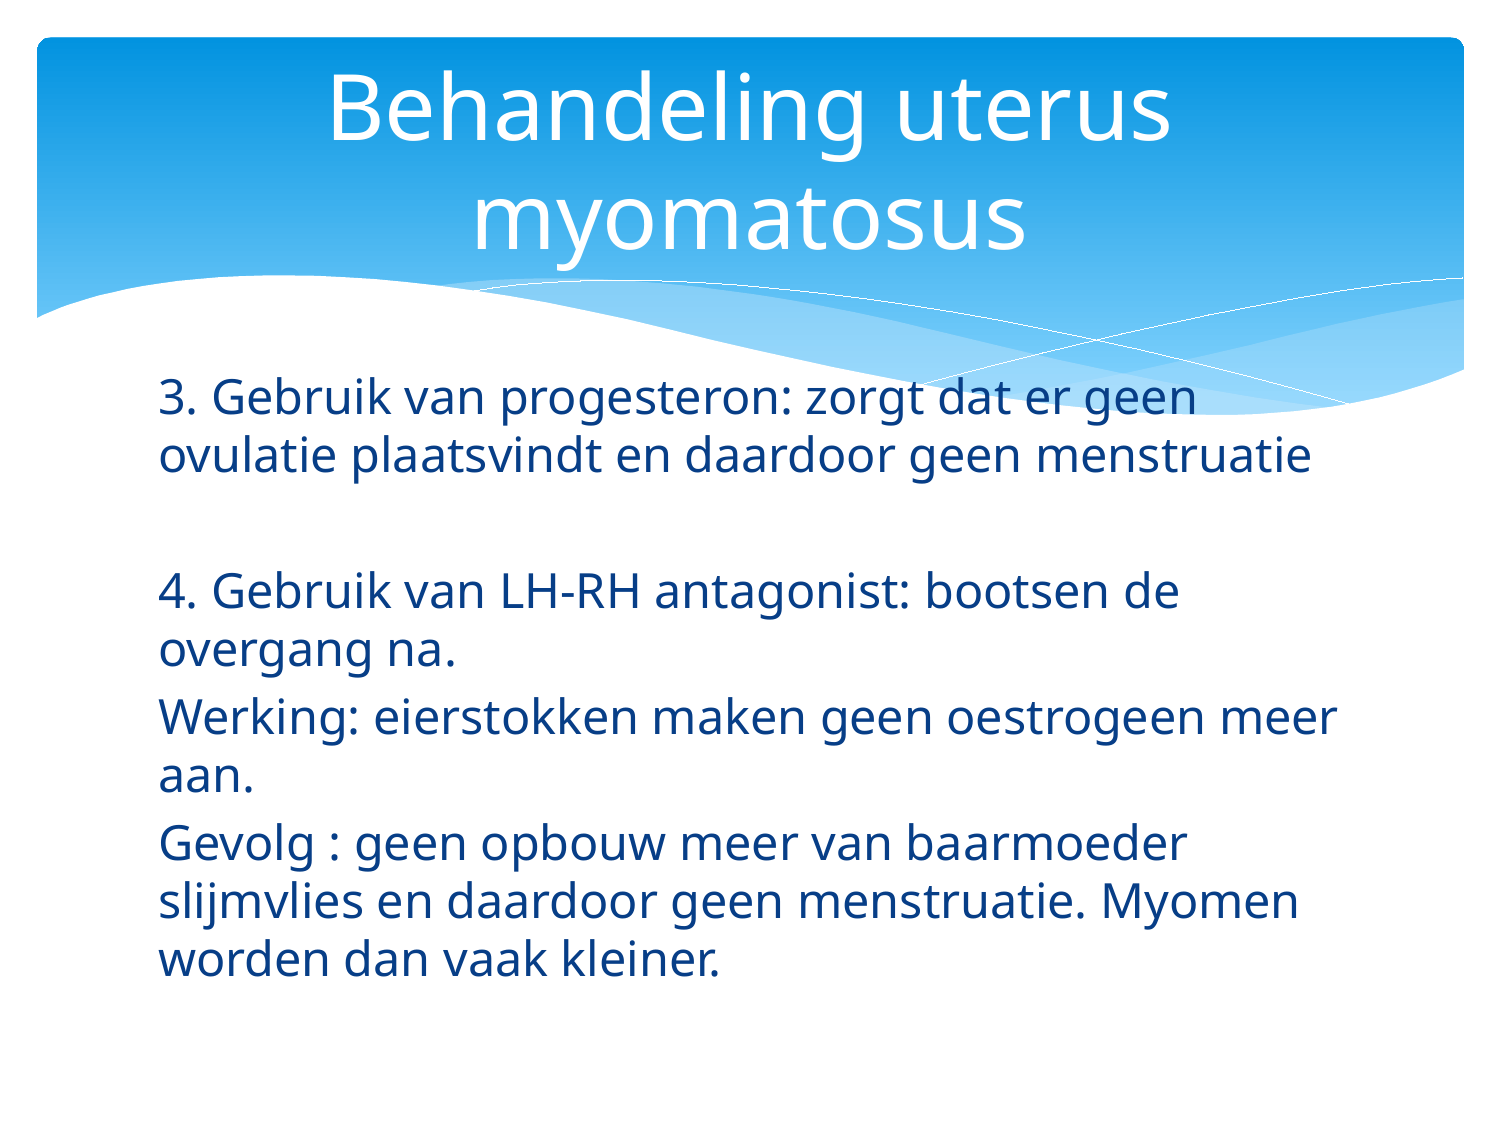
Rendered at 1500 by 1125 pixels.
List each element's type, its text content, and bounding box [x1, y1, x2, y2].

list 3. Gebruik van progesteron: zorgt dat er geen ovulatie plaatsvindt en daardoor geen menstruatie 4. Gebruik van LH-RH antagonist: bootsen de overgang na. Werking: eierstokken maken geen oestrogeen meer aan. Gevolg : geen opbouw meer van baarmoeder slijmvlies en daardoor geen menstruatie. Myomen worden dan vaak kleiner. [143, 290, 1359, 1005]
title Behandeling uterus myomatosus [75, 55, 1425, 261]
